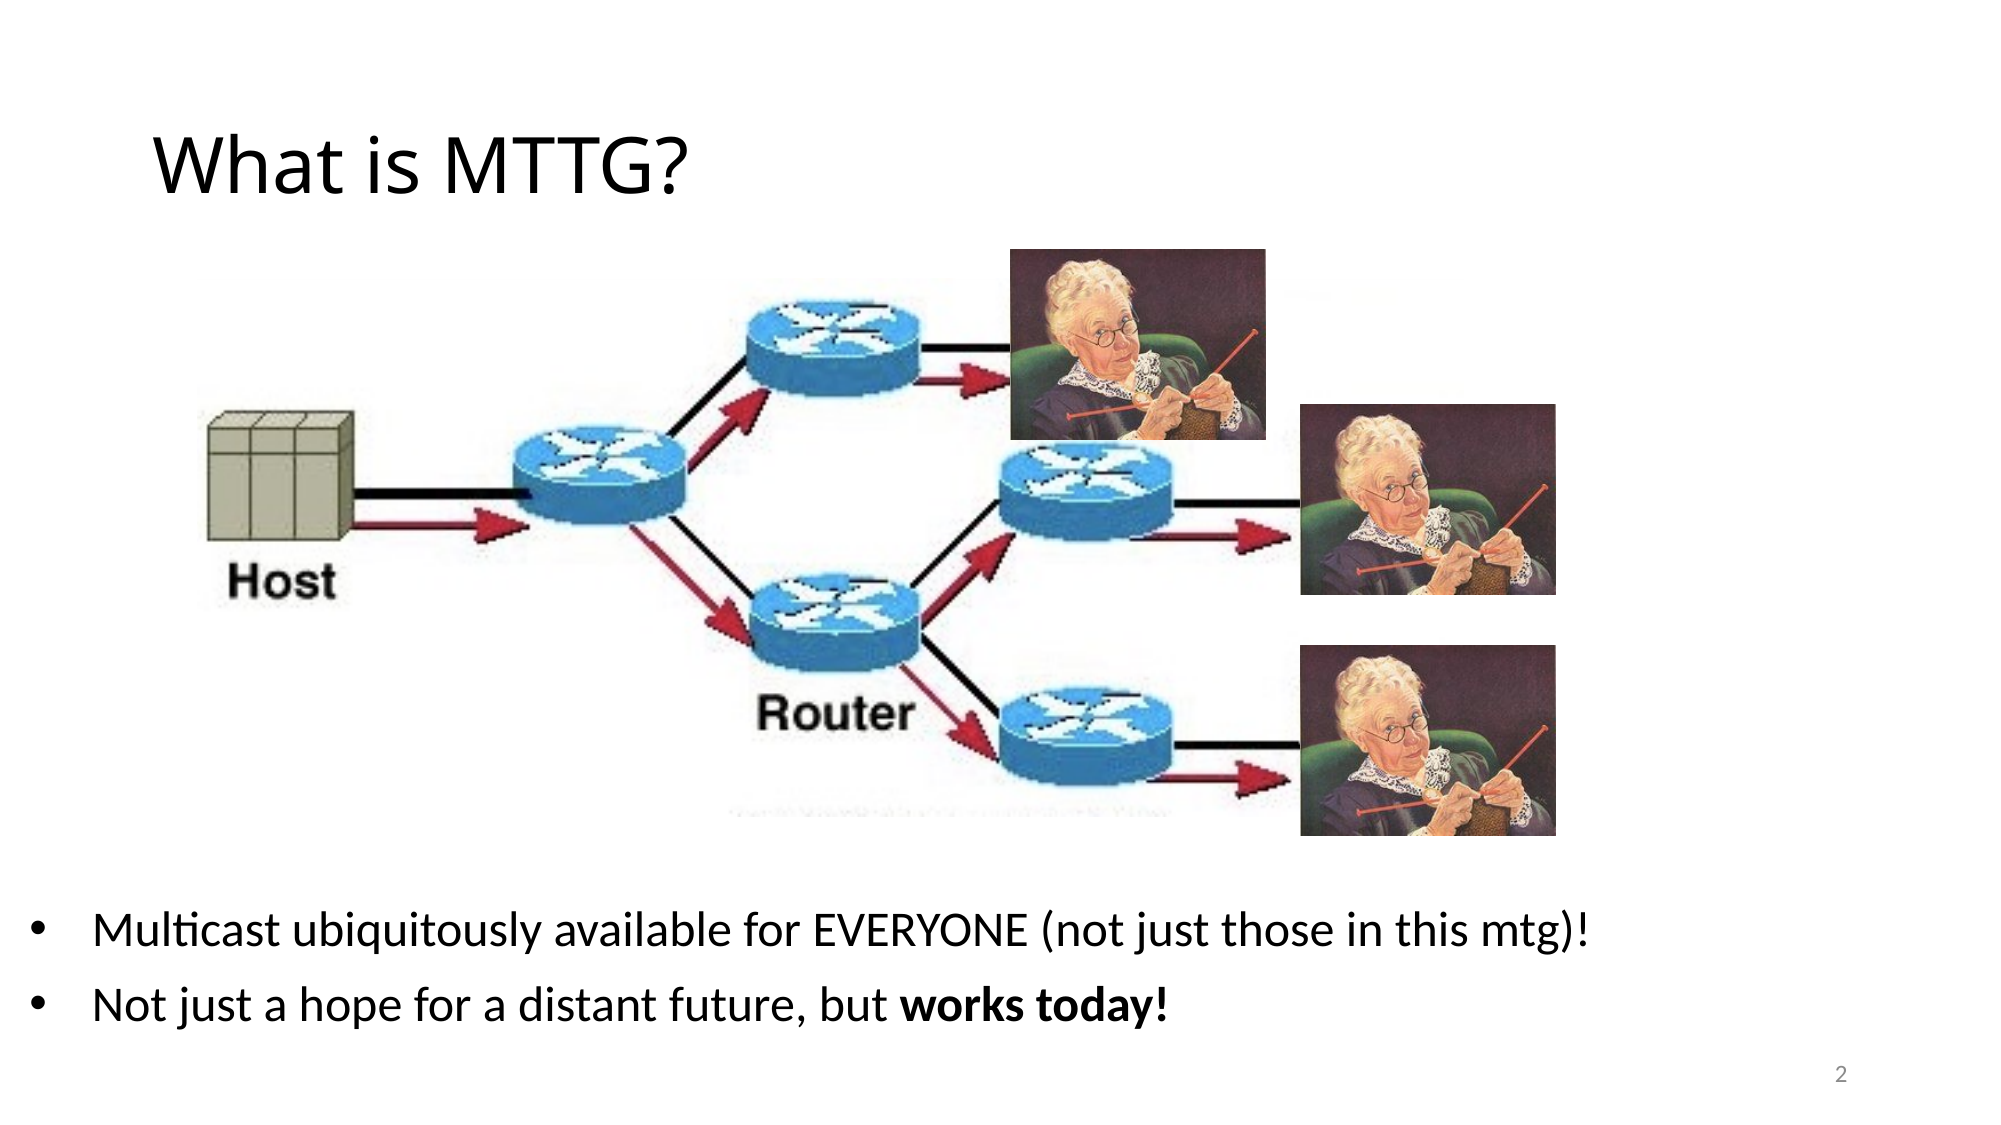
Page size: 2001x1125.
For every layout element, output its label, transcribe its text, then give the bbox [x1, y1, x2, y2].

slide_number 2 [1412, 1042, 1863, 1103]
picture [197, 249, 1556, 836]
list Multicast ubiquitously available for EVERYONE (not just those in this mtg)! Not just a hope for a distant future, but works today! [14, 895, 1975, 1043]
title What is MTTG? [137, 59, 1863, 278]
